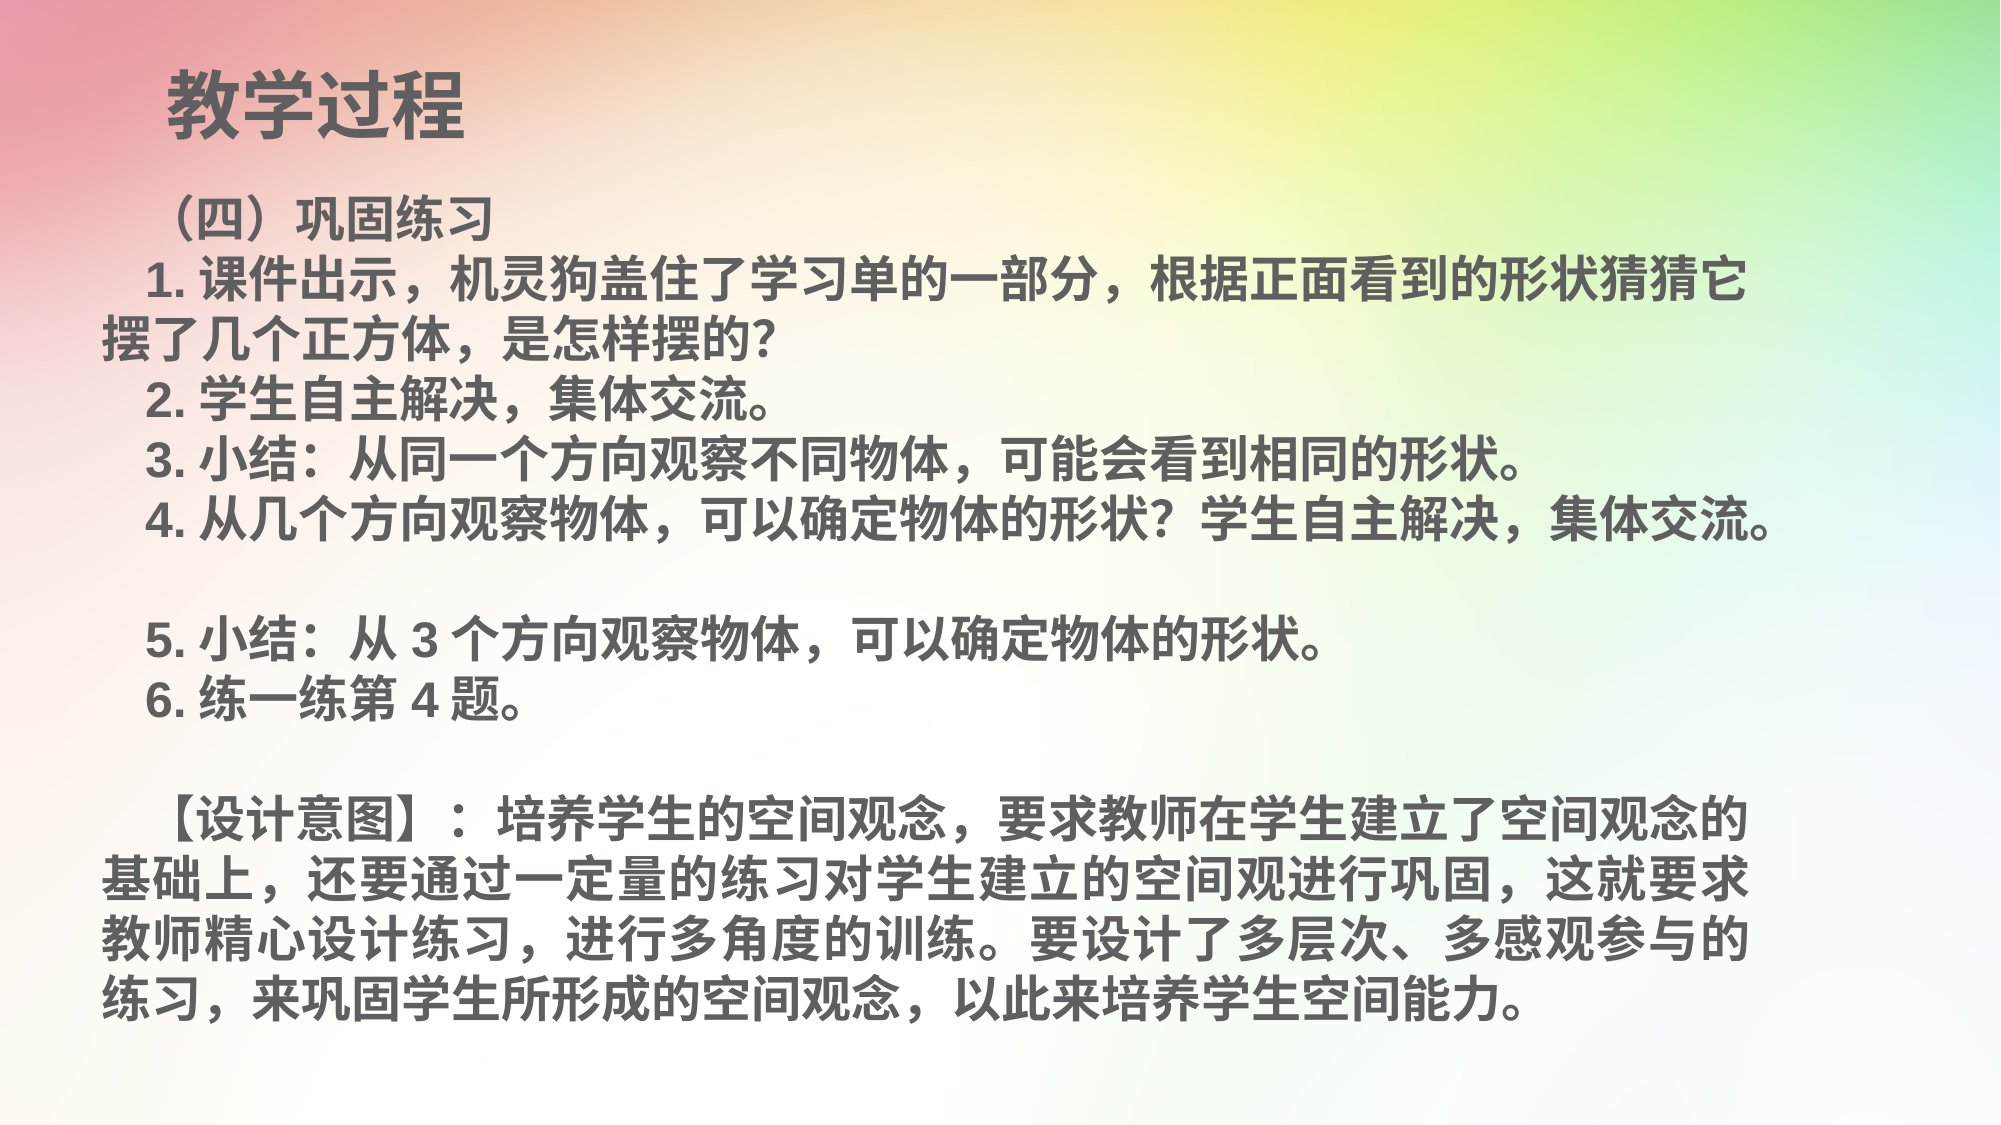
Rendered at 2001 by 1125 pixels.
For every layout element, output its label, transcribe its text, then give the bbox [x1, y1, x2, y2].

picture [0, 0, 2001, 1125]
text_box 教学过程 [48, 61, 713, 222]
text_box （四）巩固练习 1.课件出示，机灵狗盖住了学习单的一部分，根据正面看到的形状猜猜它摆了几个正方体，是怎样摆的？ 2.学生自主解决，集体交流。 3.小结：从同一个方向观察不同物体，可能会看到相同的形状。 4.从几个方向观察物体，可以确定物体的形状？学生自主解决，集体交流。 5.小结：从3个方向观察物体，可以确定物体的形状。 6.练一练第4题。 【设计意图】：培养学生的空间观念，要求教师在学生建立了空间观念的基础上，还要通过一定量的练习对学生建立的空间观进行巩固，这就要求教师精心设计练习，进行多角度的训练。要设计了多层次、多感观参与的练习，来巩固学生所形成的空间观念，以此来培养学生空间能力。 [86, 179, 1765, 1125]
